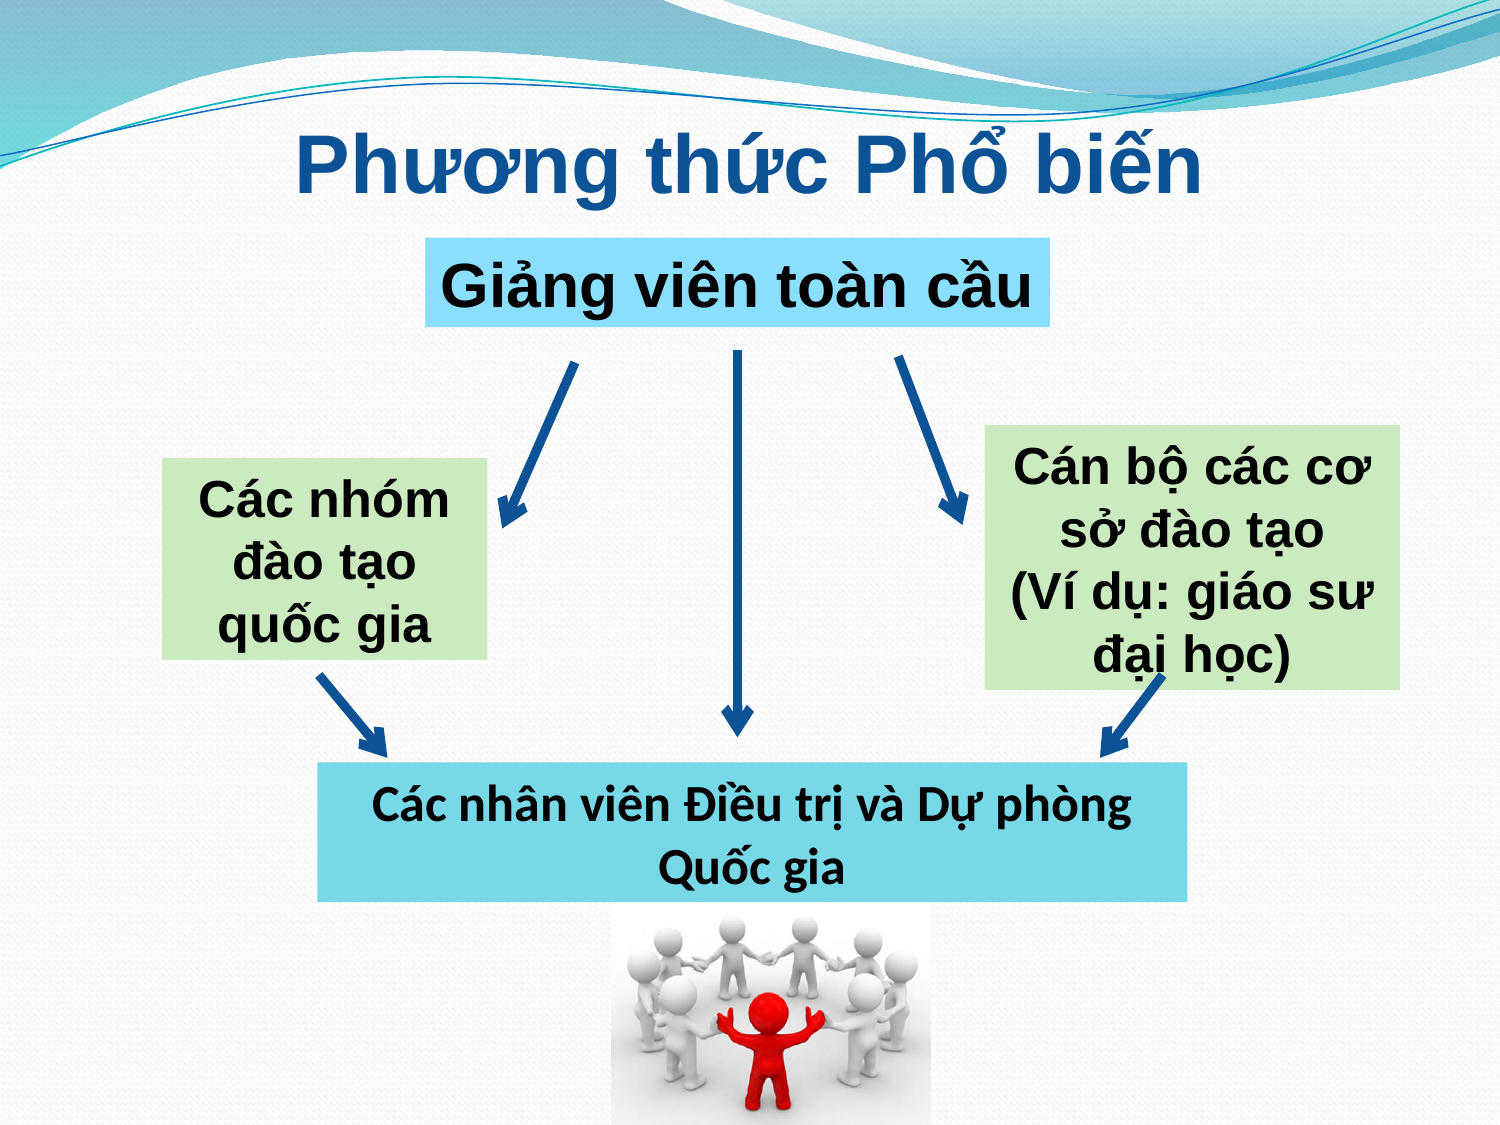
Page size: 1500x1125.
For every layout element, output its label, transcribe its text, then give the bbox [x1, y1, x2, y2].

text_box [897, 356, 963, 526]
text_box Giảng viên toàn cầu [425, 237, 1050, 328]
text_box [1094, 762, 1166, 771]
picture [610, 903, 931, 1125]
text_box Các nhóm đào tạo quốc gia [162, 457, 488, 661]
text_box Các nhân viên Điều trị và Dự phòng Quốc gia [317, 762, 1188, 903]
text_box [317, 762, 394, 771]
title Phương thức Phổ biến [0, 75, 1500, 211]
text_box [501, 362, 576, 529]
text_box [1099, 674, 1163, 759]
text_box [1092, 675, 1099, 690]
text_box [318, 674, 388, 759]
text_box Cán bộ các cơ sở đào tạo (Ví dụ: giáo sư đại học) [984, 425, 1400, 690]
